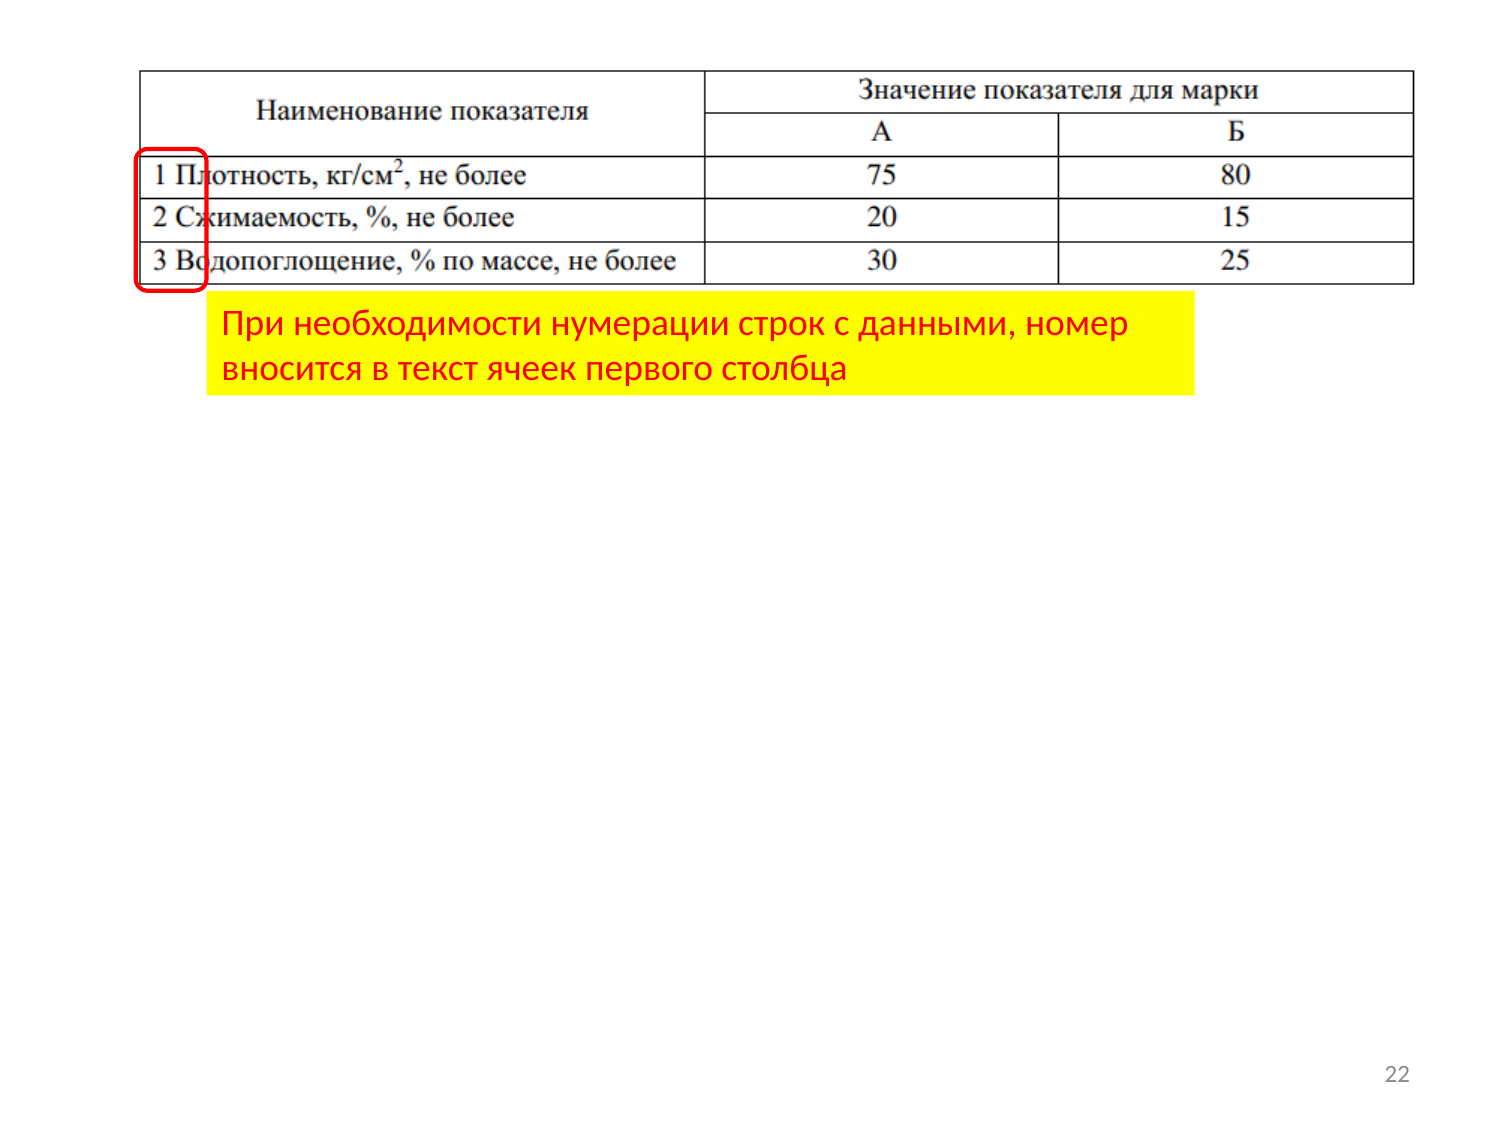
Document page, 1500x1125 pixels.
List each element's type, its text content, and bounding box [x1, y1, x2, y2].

picture [135, 66, 1422, 292]
text_box При необходимости нумерации строк с данными, номер вносится в текст ячеек первого столбца [206, 299, 1195, 396]
slide_number 22 [1074, 1042, 1425, 1103]
